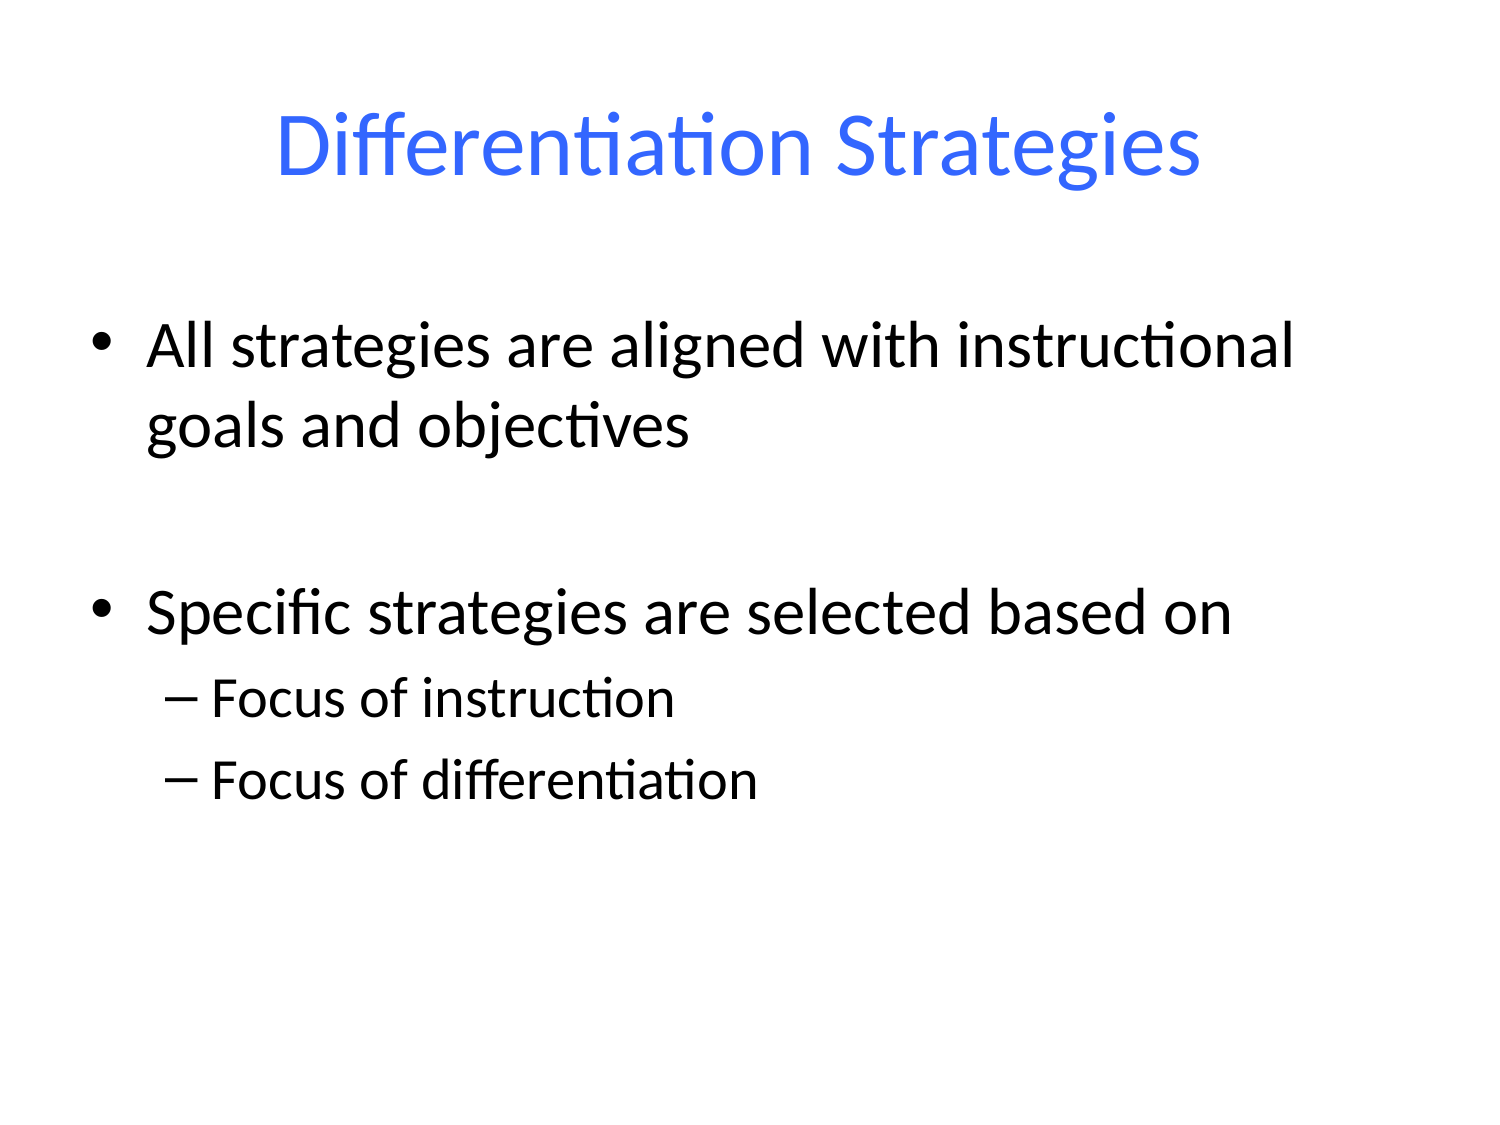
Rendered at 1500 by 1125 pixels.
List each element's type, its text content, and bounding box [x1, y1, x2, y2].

list All strategies are aligned with instructional goals and objectives Specific strategies are selected based on Focus of instruction Focus of differentiation [75, 200, 1425, 1005]
title Differentiation Strategies [75, 45, 1425, 200]
